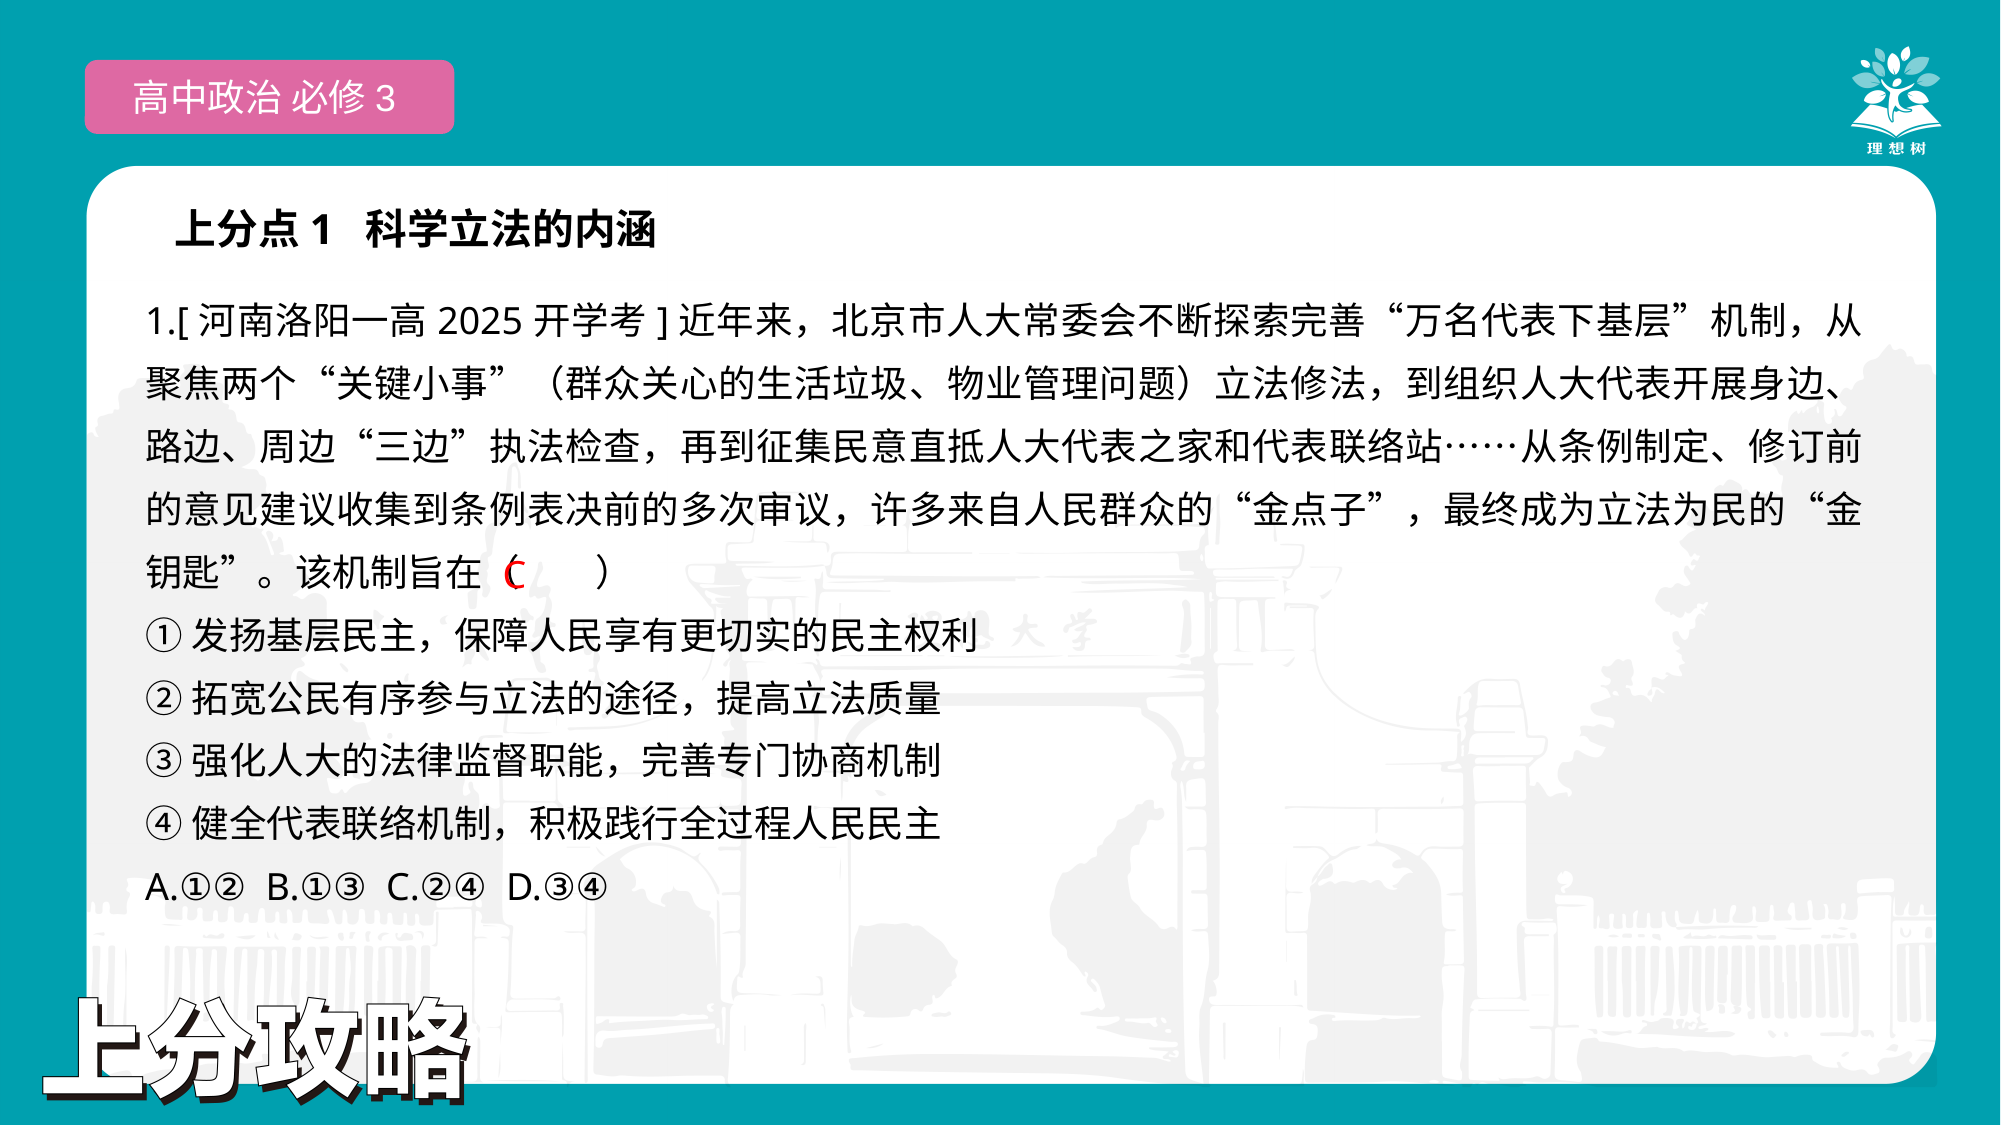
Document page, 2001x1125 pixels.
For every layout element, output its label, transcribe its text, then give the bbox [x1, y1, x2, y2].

text_box 1.[河南洛阳一高2025开学考]近年来，北京市人大常委会不断探索完善“万名代表下基层”机制，从聚焦两个“关键小事”（群众关心的生活垃圾、物业管理问题）立法修法，到组织人大代表开展身边、路边、周边“三边”执法检查，再到征集民意直抵人大代表之家和代表联络站……从条例制定、修订前的意见建议收集到条例表决前的多次审议，许多来自人民群众的“金点子”，最终成为立法为民的“金钥匙”。该机制旨在（ ） ①发扬基层民主，保障人民享有更切实的民主权利 ②拓宽公民有序参与立法的途径，提高立法质量 ③强化人大的法律监督职能，完善专门协商机制 ④健全代表联络机制，积极践行全过程人民民主 A.①② B.①③ C.②④ D.③④ [130, 271, 1880, 916]
text_box C [477, 520, 595, 604]
picture [0, 0, 2001, 1125]
text_box 高中政治 必修3 [83, 58, 456, 135]
text_box 上分点1 科学立法的内涵 [159, 195, 1206, 261]
